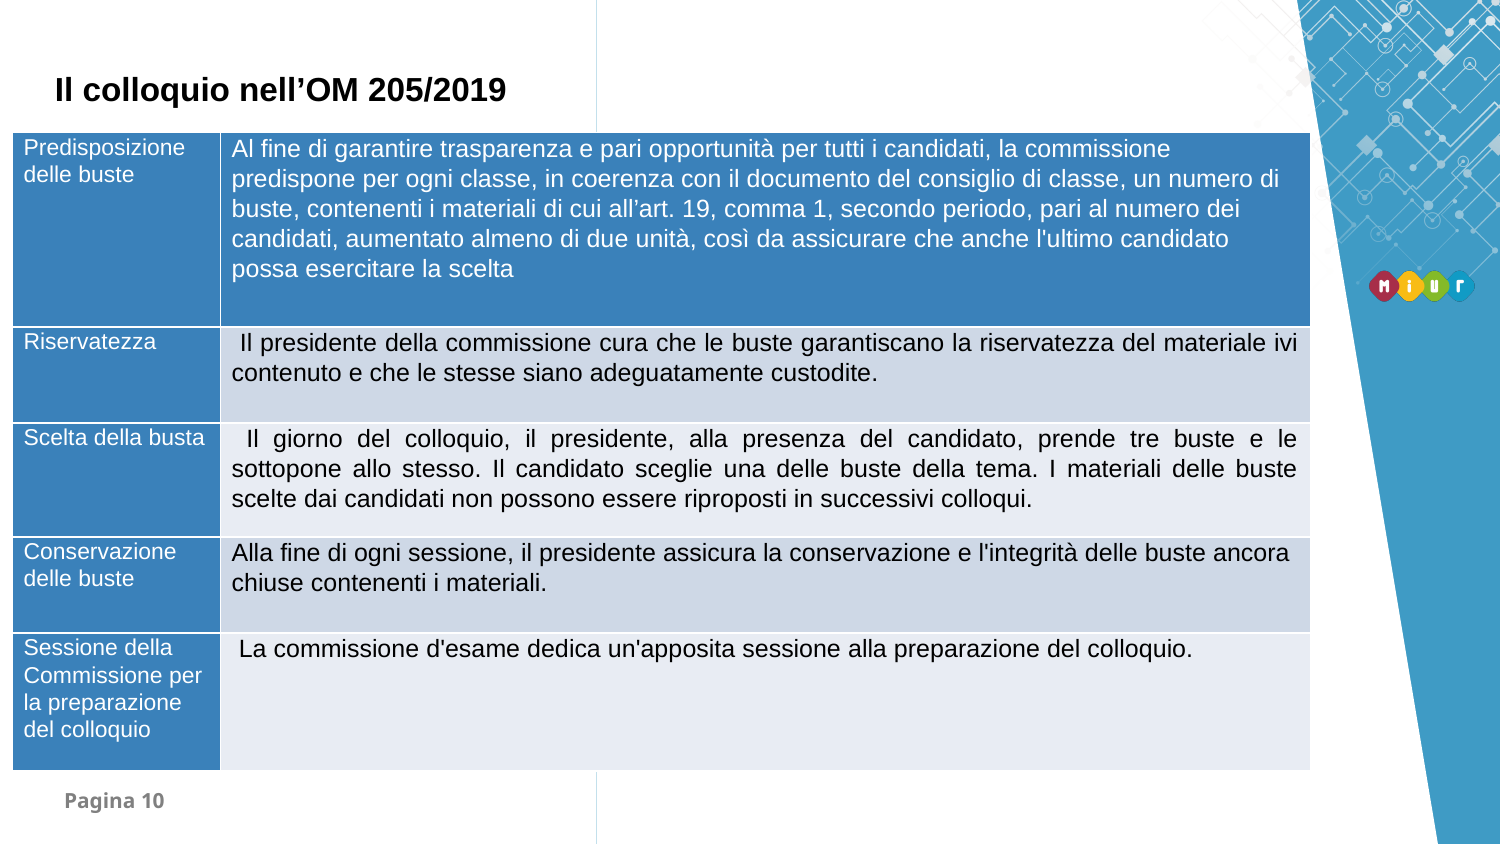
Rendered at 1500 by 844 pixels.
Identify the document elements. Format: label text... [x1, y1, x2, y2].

table_cell Il giorno del colloquio, il presidente, alla presenza del candidato, prende tre buste e le sottopone allo stesso. Il candidato sceglie una delle buste della tema. I materiali delle buste scelte dai candidati non possono essere riproposti in successivi colloqui. [221, 424, 1310, 536]
table_cell Scelta della busta [13, 424, 220, 536]
table_header Al fine di garantire trasparenza e pari opportunità per tutti i candidati, la commissione predispone per ogni classe, in coerenza con il documento del consiglio di classe, un numero di buste, contenenti i materiali di cui all’art. 19, comma 1, secondo periodo, pari al numero dei candidati, aumentato almeno di due unità, così da assicurare che anche l'ultimo candidato possa esercitare la scelta [221, 133, 1310, 326]
table_cell Il presidente della commissione cura che le buste garantiscano la riservatezza del materiale ivi contenuto e che le stesse siano adeguatamente custodite. [221, 328, 1310, 422]
table_cell La commissione d'esame dedica un'apposita sessione alla preparazione del colloquio. [221, 634, 1310, 770]
table_header Predisposizione delle buste [13, 133, 220, 326]
picture [1017, 0, 1500, 341]
text_box Il colloquio nell’OM 205/2019 [40, 61, 1391, 158]
table_cell Alla fine di ogni sessione, il presidente assicura la conservazione e l'integrità delle buste ancora chiuse contenenti i materiali. [221, 538, 1310, 632]
table_cell Conservazione delle buste [13, 538, 220, 632]
table_cell Sessione della Commissione per la preparazione del colloquio [13, 634, 220, 770]
table_cell Riservatezza [13, 328, 220, 422]
